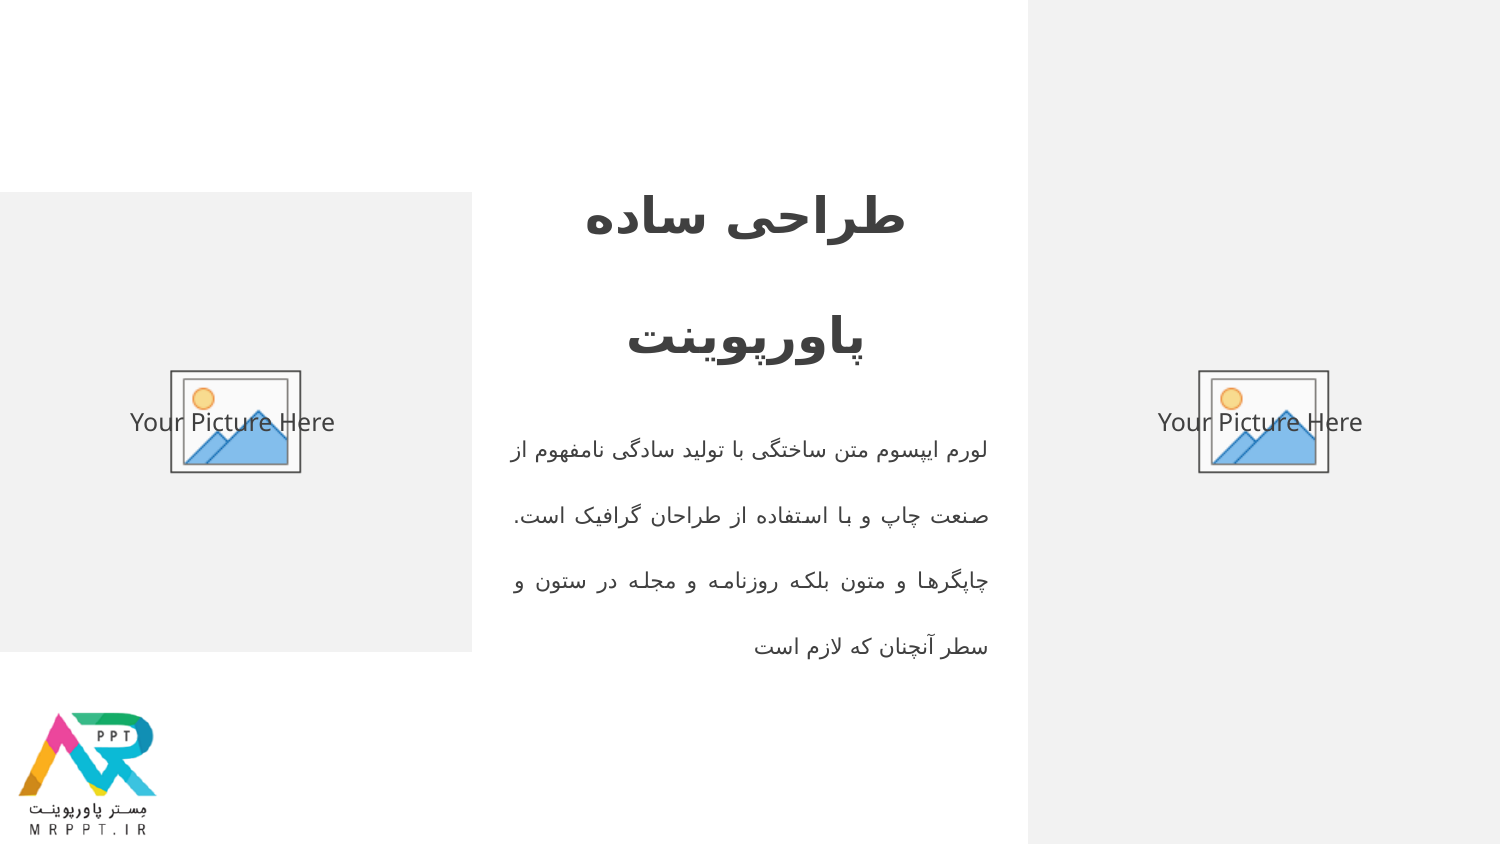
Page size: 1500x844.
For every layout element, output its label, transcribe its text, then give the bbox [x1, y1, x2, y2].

text_box لورم ایپسوم متن ساختگی با تولید سادگی نامفهوم از صنعت چاپ و با استفاده از طراحان گرافیک است. چاپگرها و متون بلکه روزنامه و مجله در ستون و سطر آنچنان که لازم است [496, 389, 1004, 666]
picture [0, 191, 473, 653]
picture [0, 705, 173, 844]
text_box طراحی ساده پاورپوینت [492, 114, 1001, 373]
picture [1027, 0, 1500, 844]
